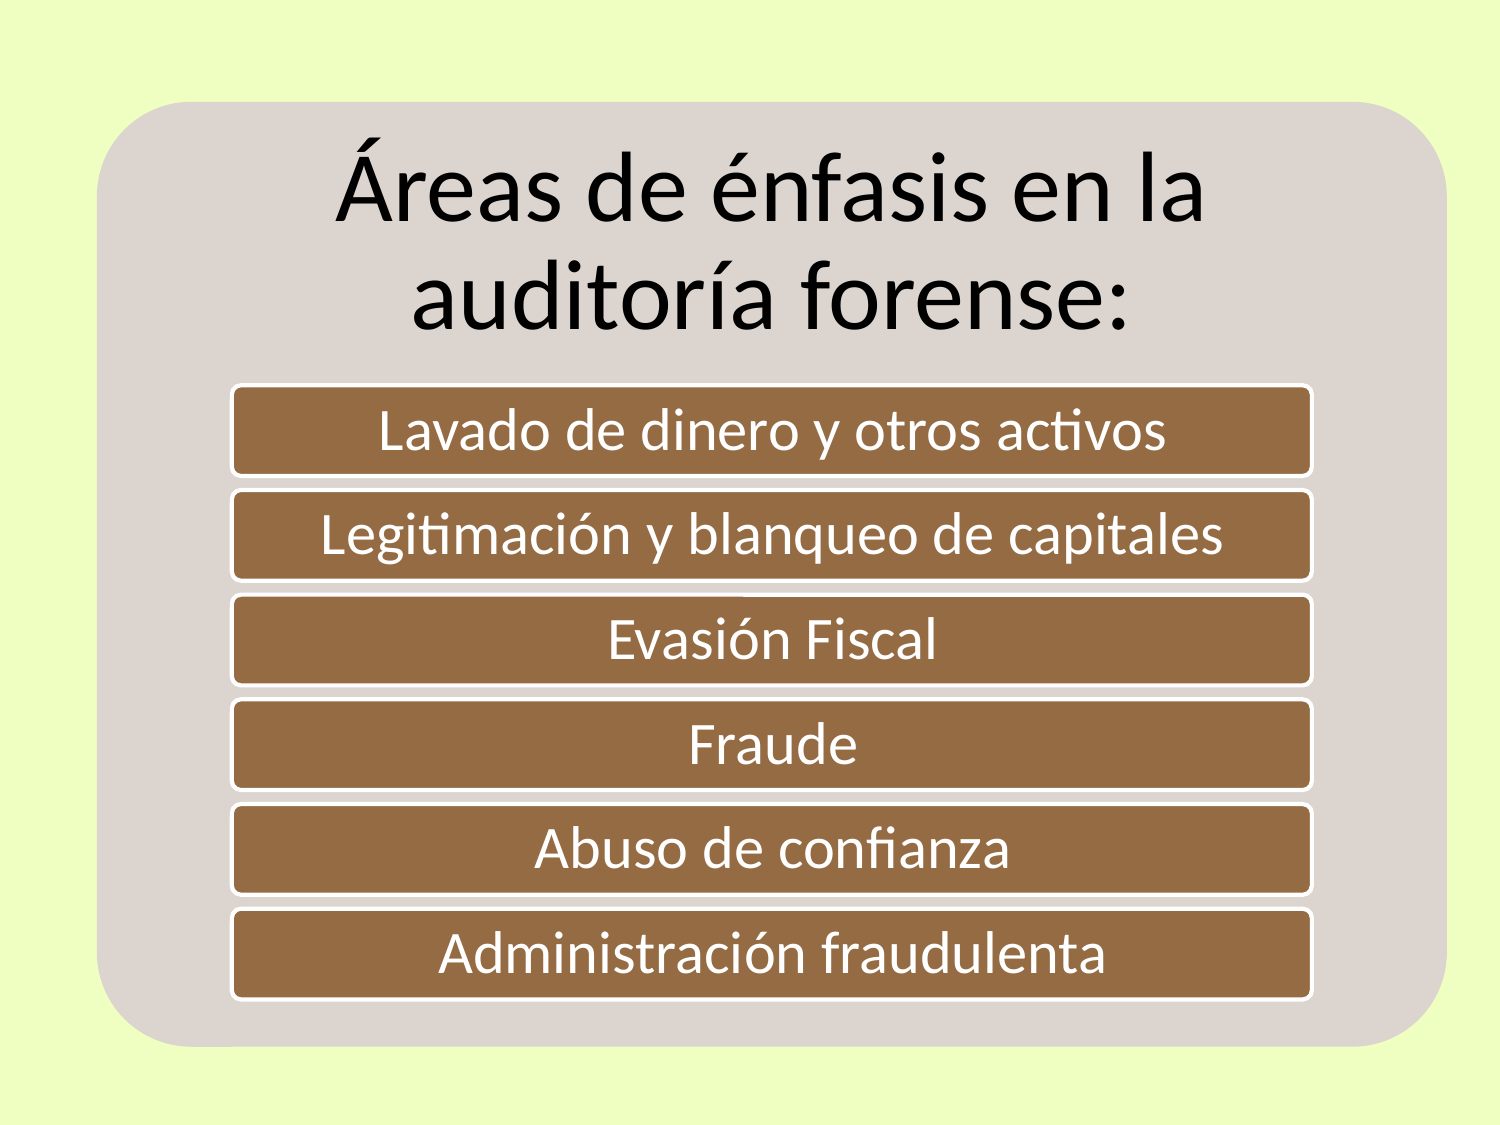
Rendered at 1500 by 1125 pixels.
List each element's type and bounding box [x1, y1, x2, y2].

list [96, 101, 1448, 1047]
